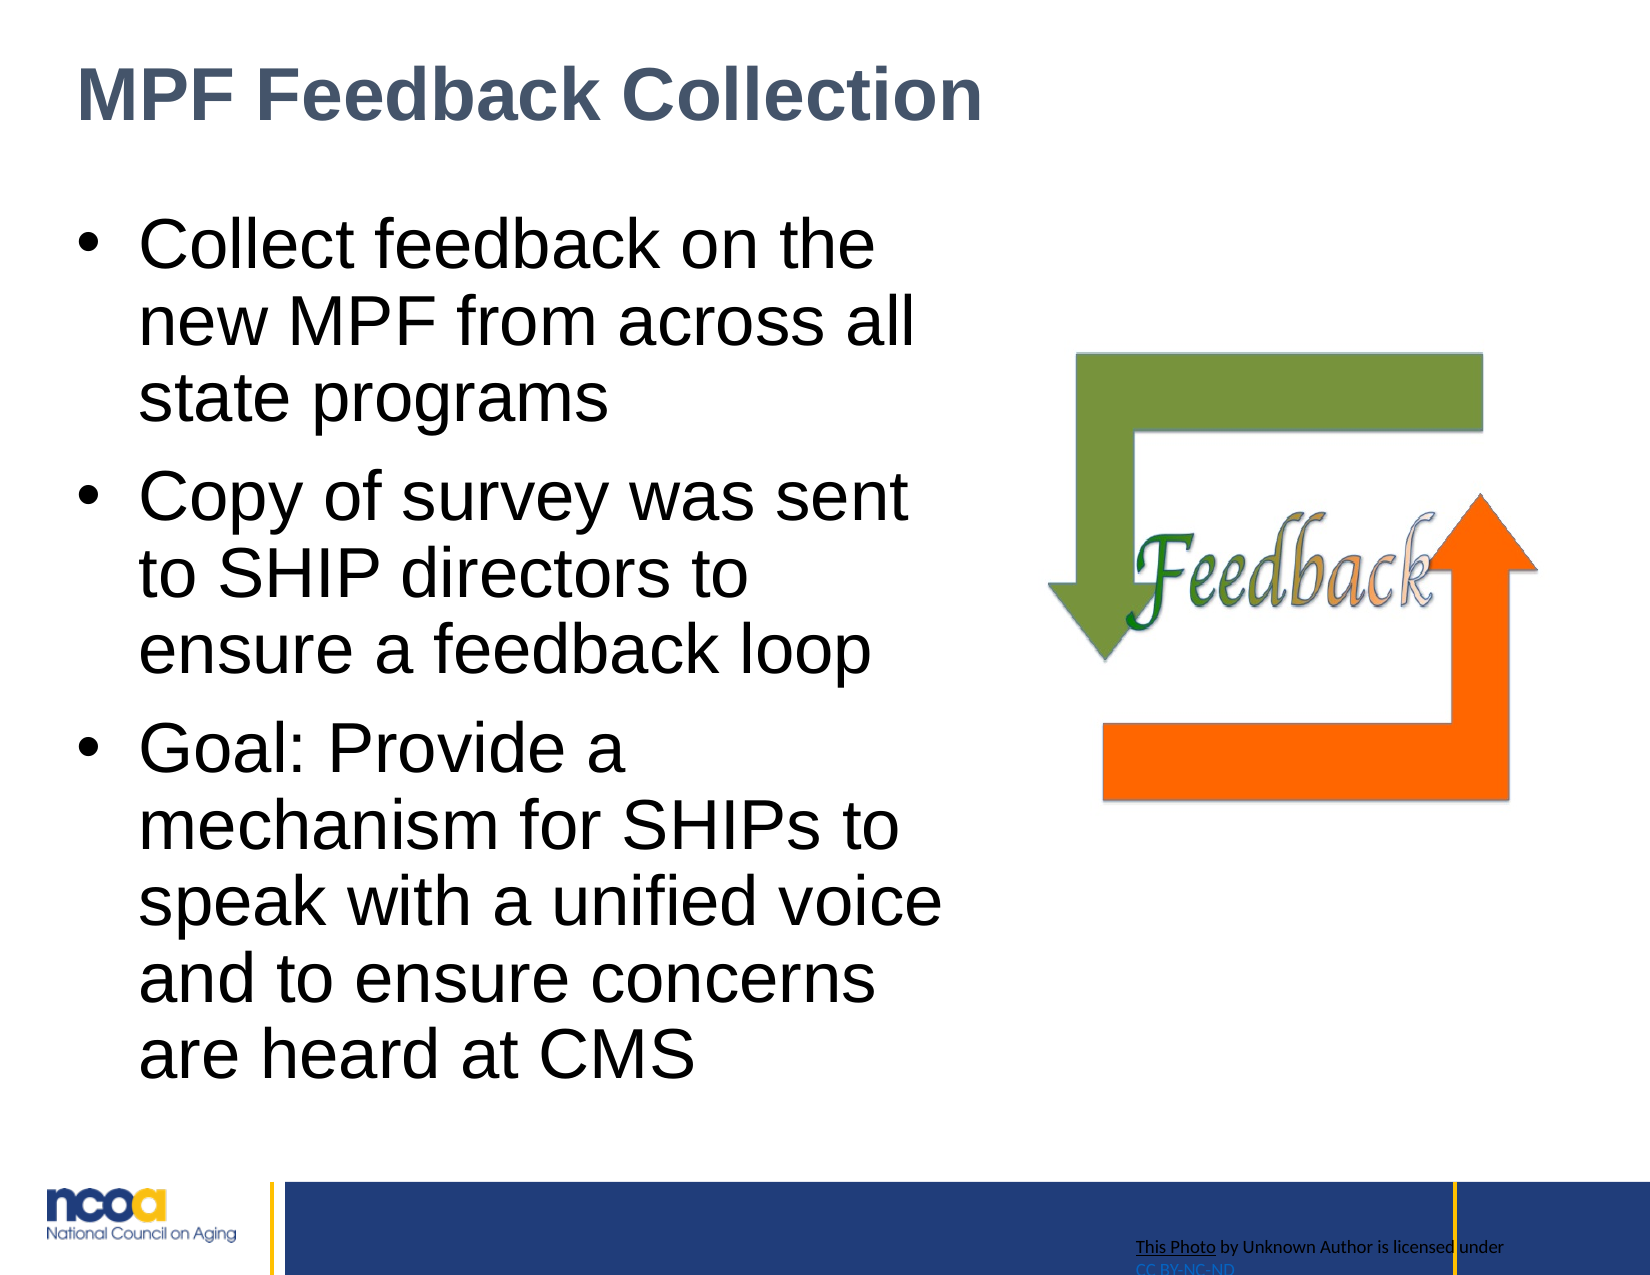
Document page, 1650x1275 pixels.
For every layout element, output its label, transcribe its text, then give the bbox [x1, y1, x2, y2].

list Collect feedback on the new MPF from across all state programs Copy of survey was sent to SHIP directors to ensure a feedback loop Goal: Provide a mechanism for SHIPs to speak with a unified voice and to ensure concerns are heard at CMS [61, 200, 964, 1187]
title MPF Feedback Collection [61, 20, 1636, 173]
picture [998, 288, 1589, 882]
picture [47, 1188, 236, 1243]
text_box This Photo by Unknown Author is licensed under CC BY-NC-ND [1121, 1227, 1575, 1275]
